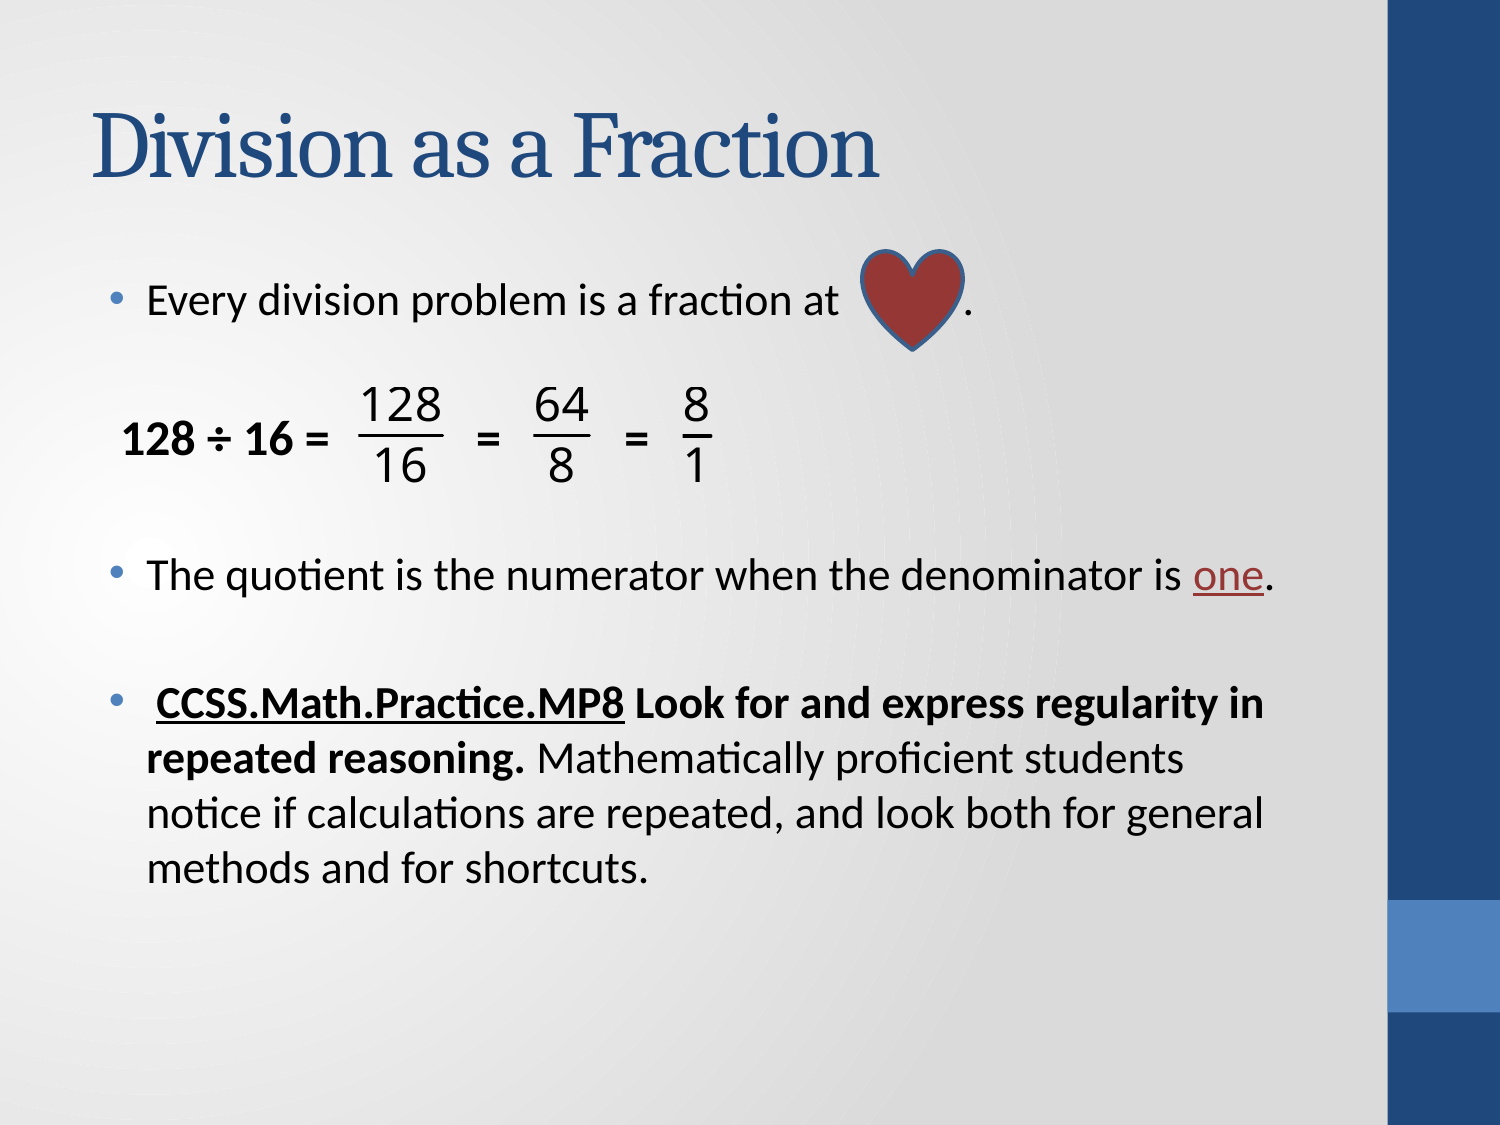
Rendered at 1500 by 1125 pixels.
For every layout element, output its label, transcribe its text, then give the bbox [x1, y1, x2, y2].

title Division as a Fraction [75, 45, 1325, 233]
picture [357, 386, 1500, 554]
list Every division problem is a fraction at . 128 ÷ 16 = = = The quotient is the numerator when the denominator is one. CCSS.Math.Practice.MP8 Look for and express regularity in repeated reasoning. Mathematically proficient students notice if calculations are repeated, and look both for general methods and for shortcuts. [75, 262, 1325, 1050]
text_box [860, 249, 965, 352]
